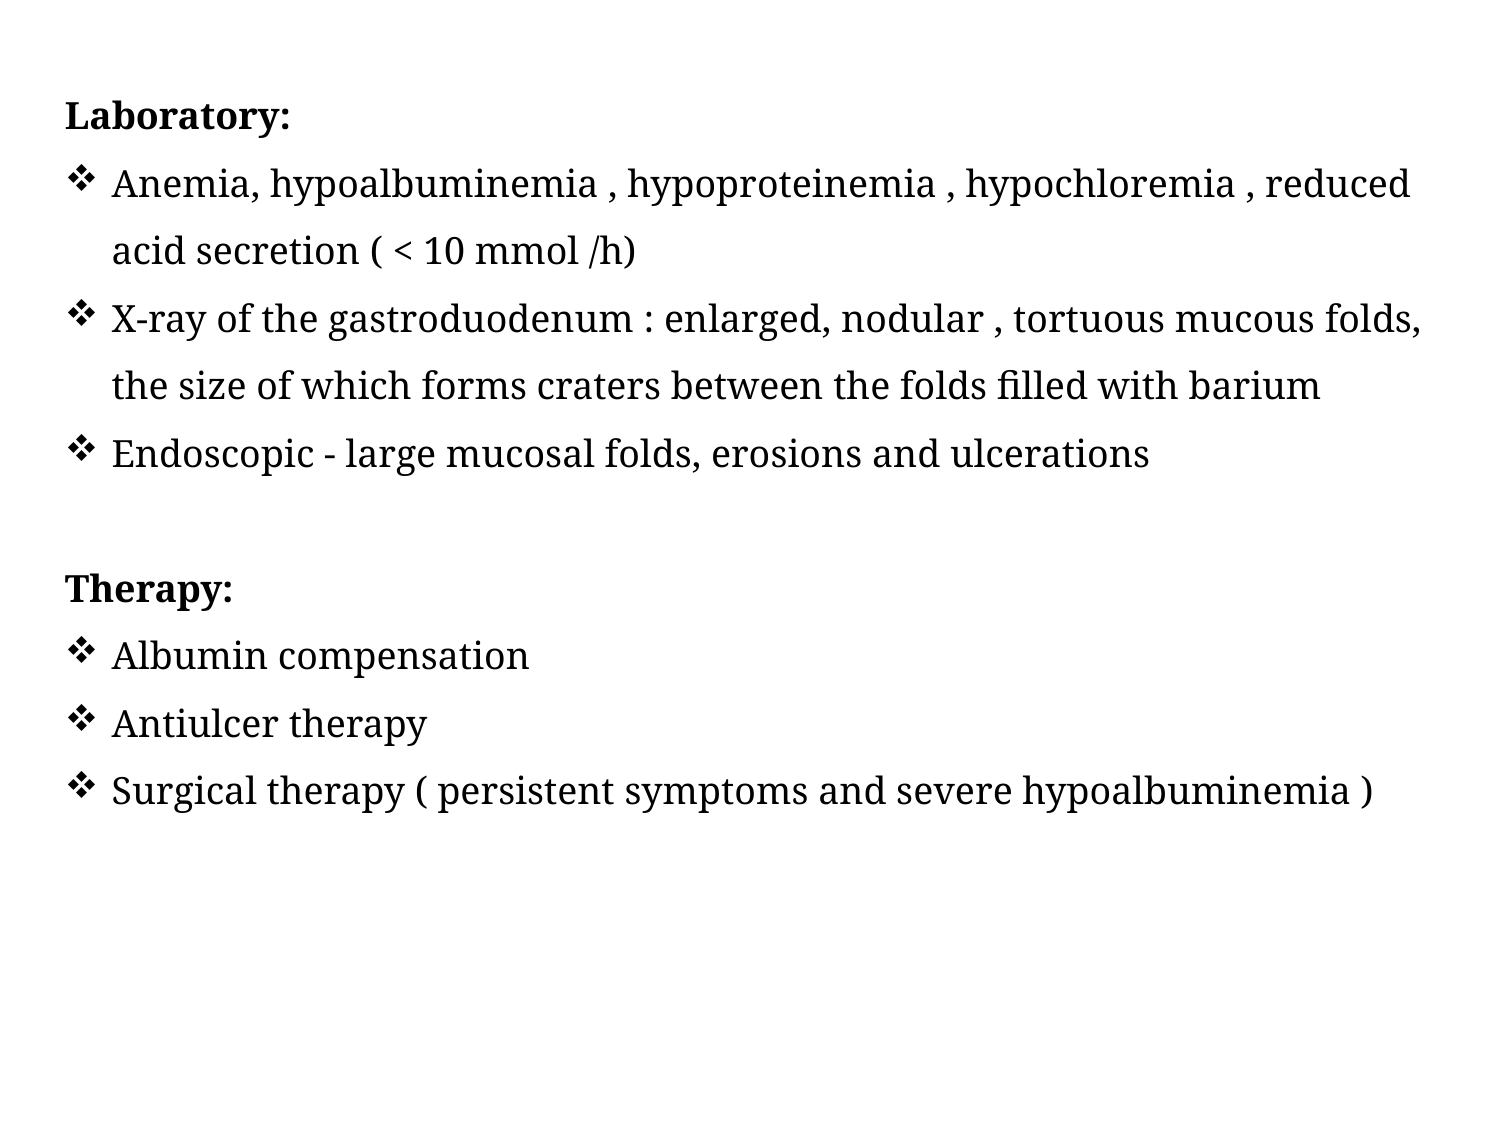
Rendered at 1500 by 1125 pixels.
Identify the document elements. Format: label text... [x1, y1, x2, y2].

text_box Laboratory: Anemia, hypoalbuminemia , hypoproteinemia , hypochloremia , reduced acid secretion ( < 10 mmol /h) X-ray of the gastroduodenum : enlarged, nodular , tortuous mucous folds, the size of which forms craters between the folds filled with barium Endoscopic - large mucosal folds, erosions and ulcerations Therapy: Albumin compensation Antiulcer therapy Surgical therapy ( persistent symptoms and severe hypoalbuminemia ) [49, 62, 1475, 820]
